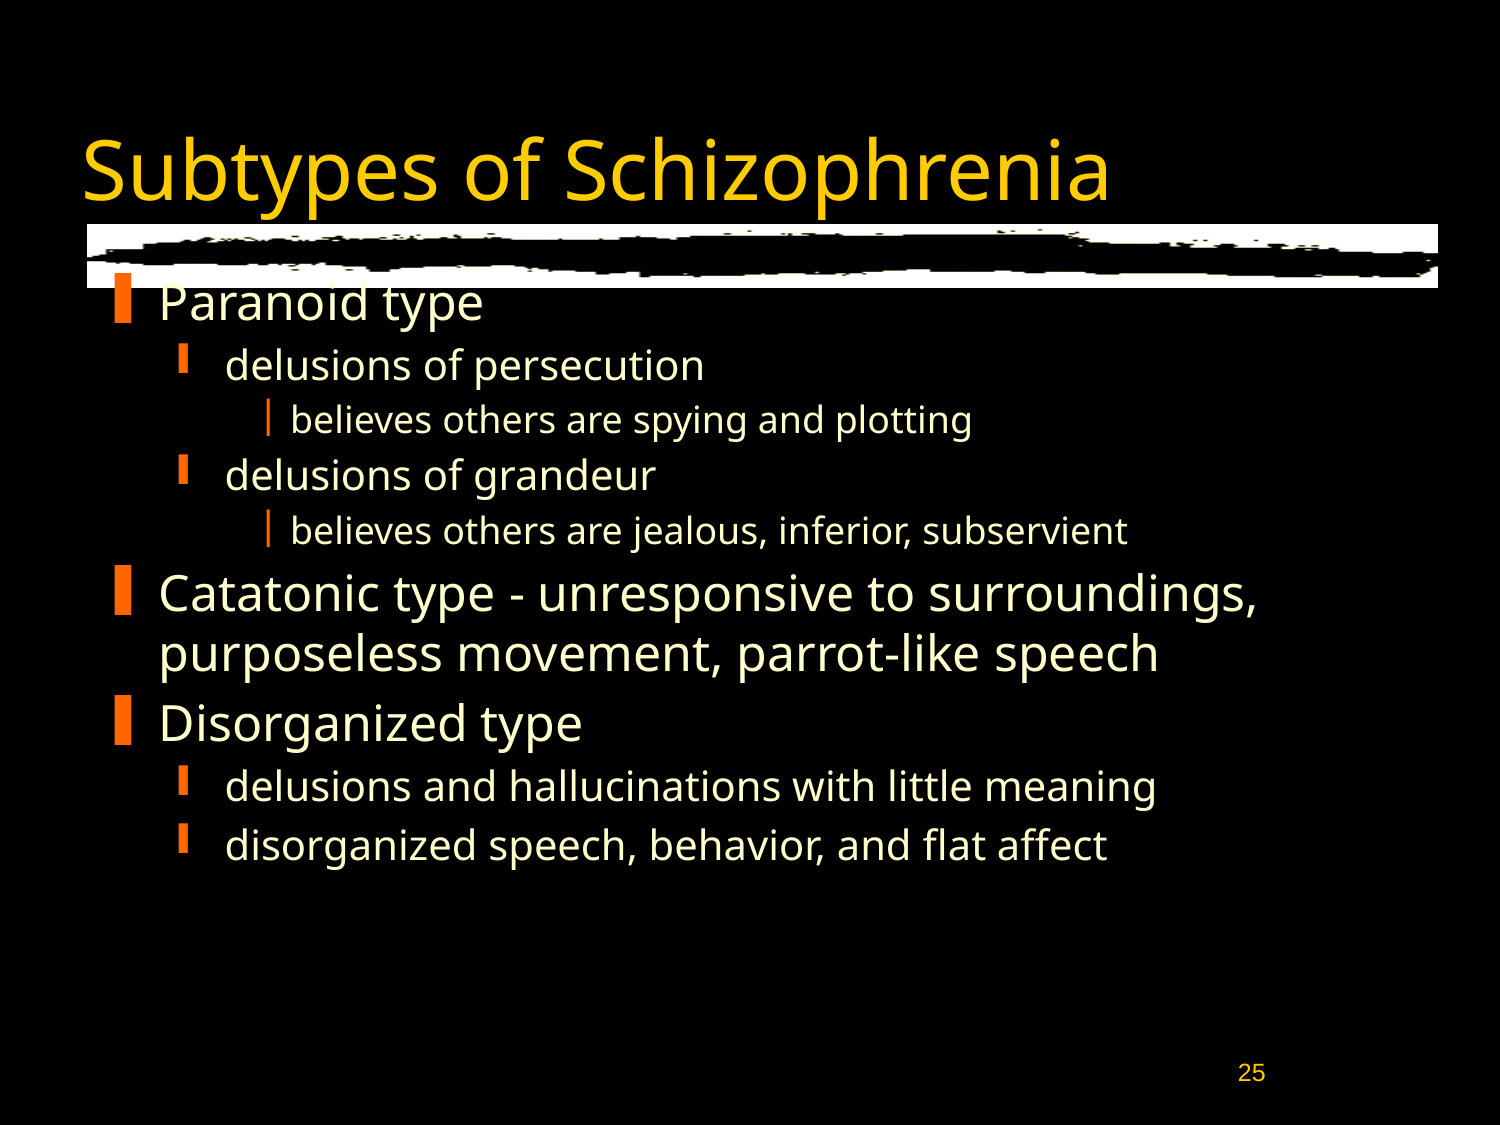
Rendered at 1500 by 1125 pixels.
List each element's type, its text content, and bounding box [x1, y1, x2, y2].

title Subtypes of Schizophrenia [66, 37, 1342, 226]
list Paranoid type delusions of persecution believes others are spying and plotting delusions of grandeur believes others are jealous, inferior, subservient Catatonic type - unresponsive to surroundings, purposeless movement, parrot-like speech Disorganized type delusions and hallucinations with little meaning disorganized speech, behavior, and flat affect [87, 262, 1430, 948]
